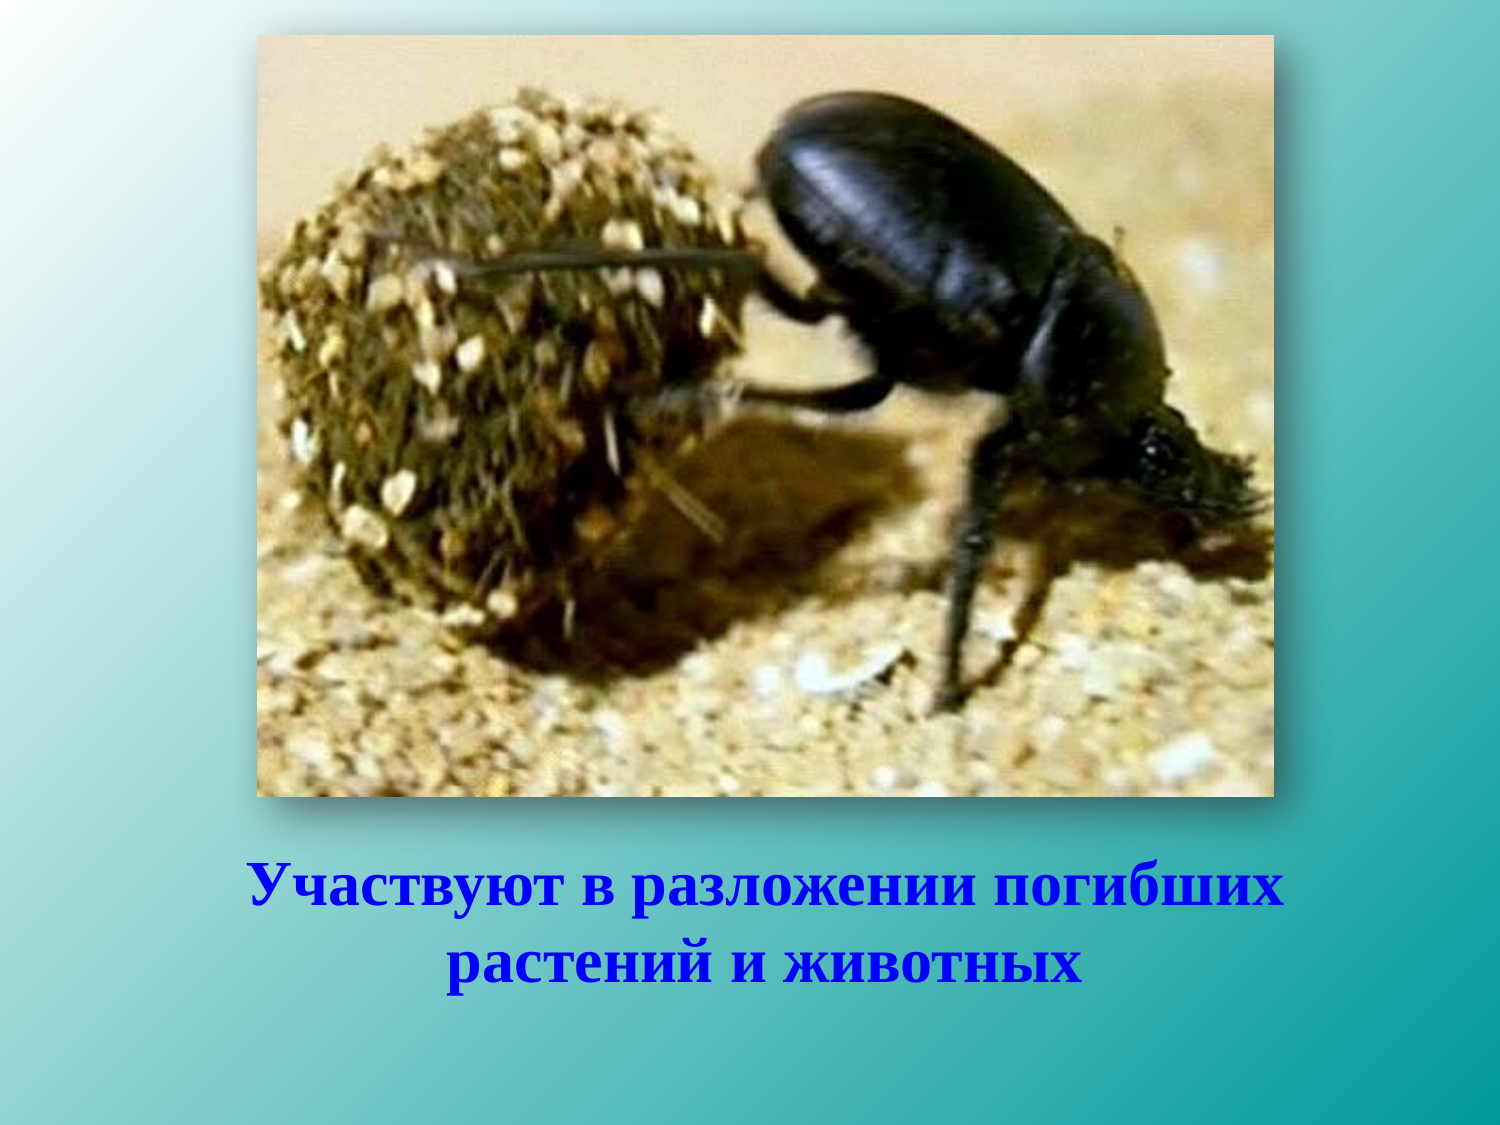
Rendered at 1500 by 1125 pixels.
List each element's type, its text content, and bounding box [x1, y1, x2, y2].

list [257, 34, 1274, 797]
title Участвуют в разложении погибших растений и животных [93, 831, 1437, 1005]
